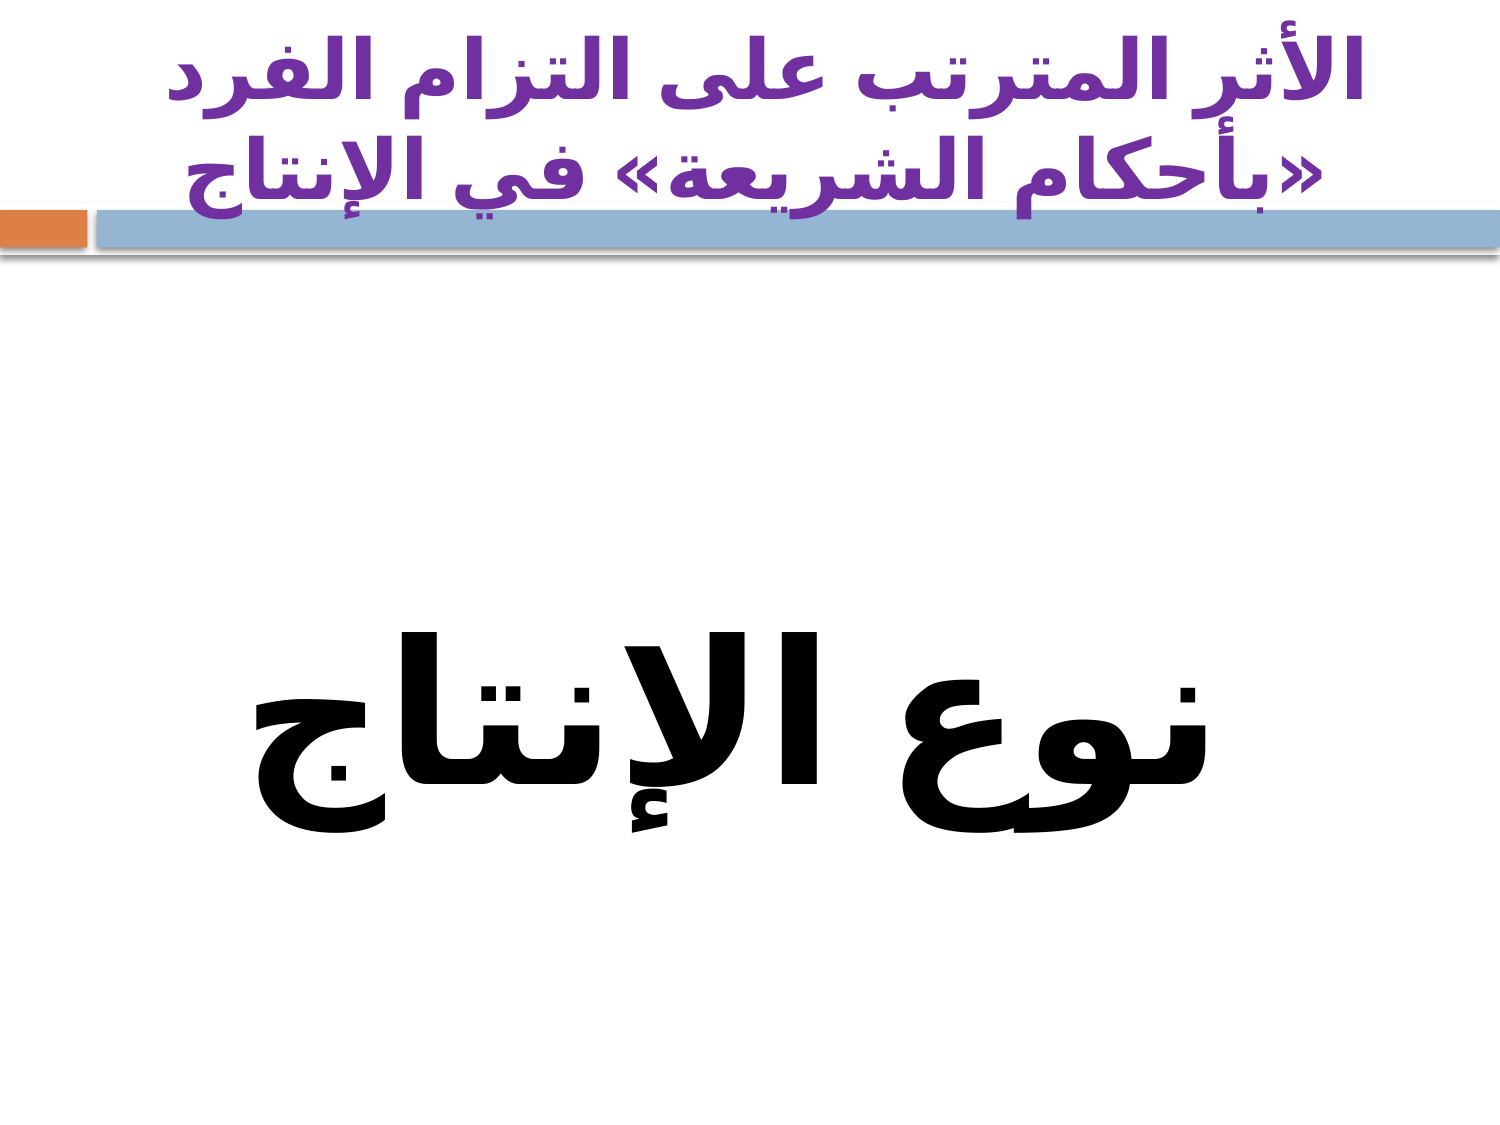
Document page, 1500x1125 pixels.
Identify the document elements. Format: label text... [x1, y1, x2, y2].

title الأثر المترتب على التزام الفرد «بأحكام الشريعة» في الإنتاج [29, 35, 1483, 198]
list نوع الإنتاج [76, 326, 1500, 1083]
